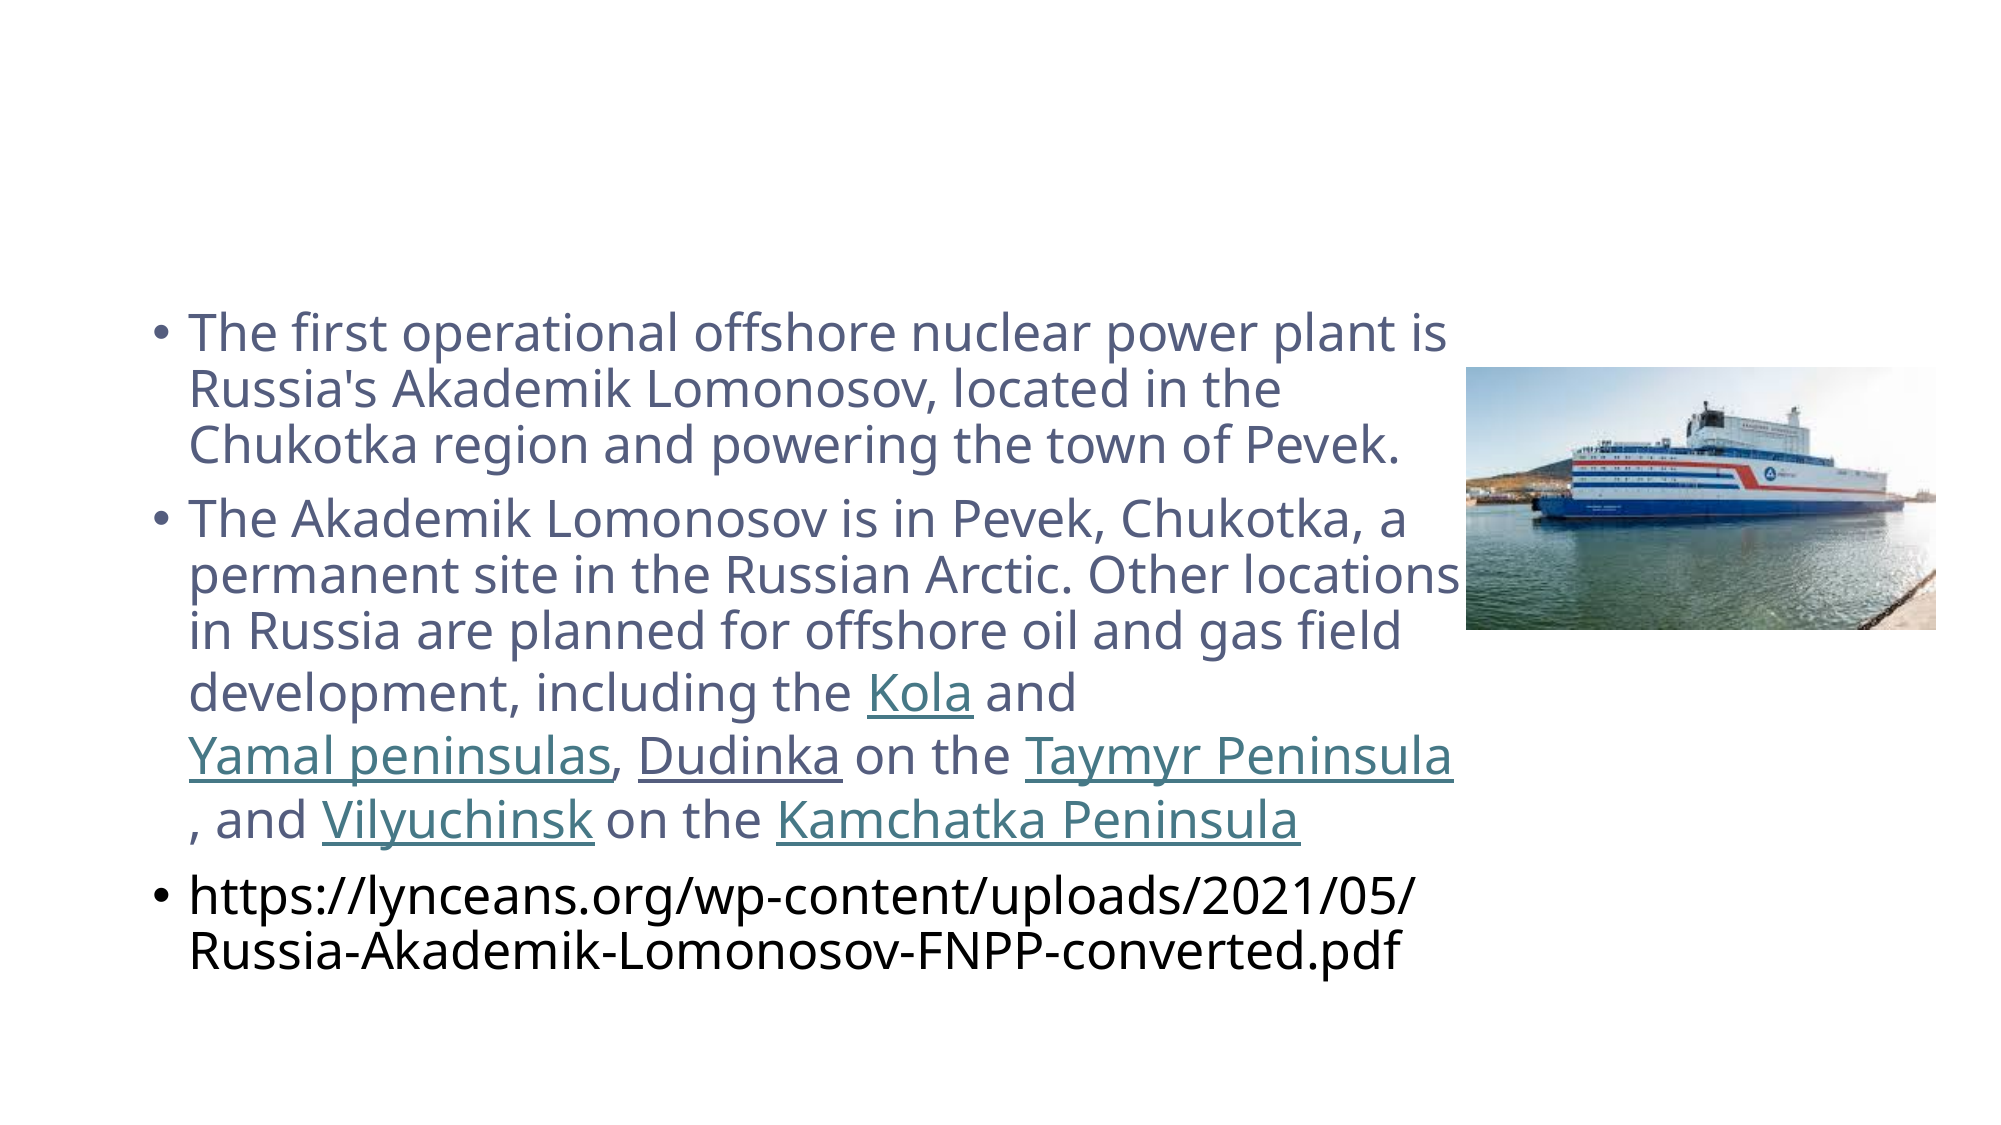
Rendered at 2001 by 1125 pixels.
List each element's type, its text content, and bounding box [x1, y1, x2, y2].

list The first operational offshore nuclear power plant is Russia's Akademik Lomonosov, located in the Chukotka region and powering the town of Pevek. The Akademik Lomonosov is in Pevek, Chukotka, a permanent site in the Russian Arctic. Other locations in Russia are planned for offshore oil and gas field development, including the Kola and Yamal peninsulas, Dudinka on the Taymyr Peninsula, and Vilyuchinsk on the Kamchatka Peninsula https://lynceans.org/wp-content/uploads/2021/05/Russia-Akademik-Lomonosov-FNPP-converted.pdf [137, 299, 1482, 1014]
picture [1466, 366, 1936, 631]
